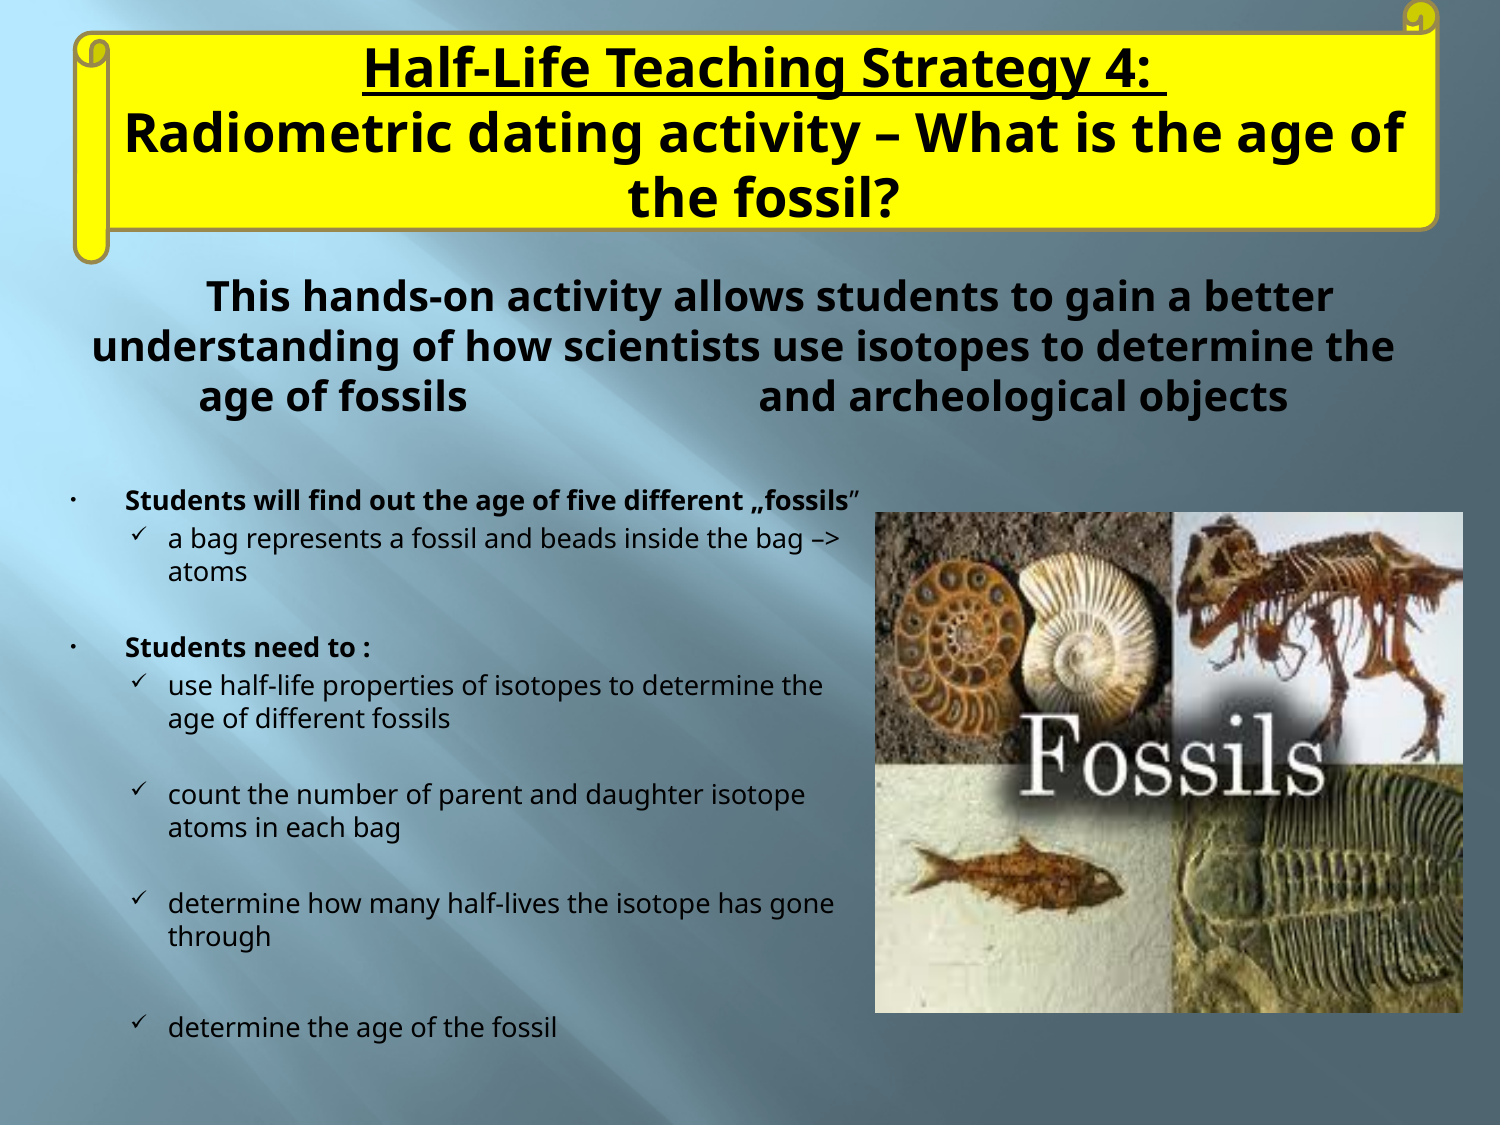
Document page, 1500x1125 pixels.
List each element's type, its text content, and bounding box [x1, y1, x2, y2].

text_box This hands-on activity allows students to gain a better understanding of how scientists use isotopes to determine the age of fossils and archeological objects [37, 262, 1450, 428]
list Students will find out the age of five different „fossils” a bag represents a fossil and beads inside the bag –> atoms Students need to : use half-life properties of isotopes to determine the age of different fossils count the number of parent and daughter isotope atoms in each bag determine how many half-lives the isotope has gone through determine the age of the fossil [37, 428, 888, 1088]
picture [874, 512, 1463, 1013]
text_box Half-Life Teaching Strategy 4: Radiometric dating activity – What is the age of the fossil? [72, 0, 1440, 265]
